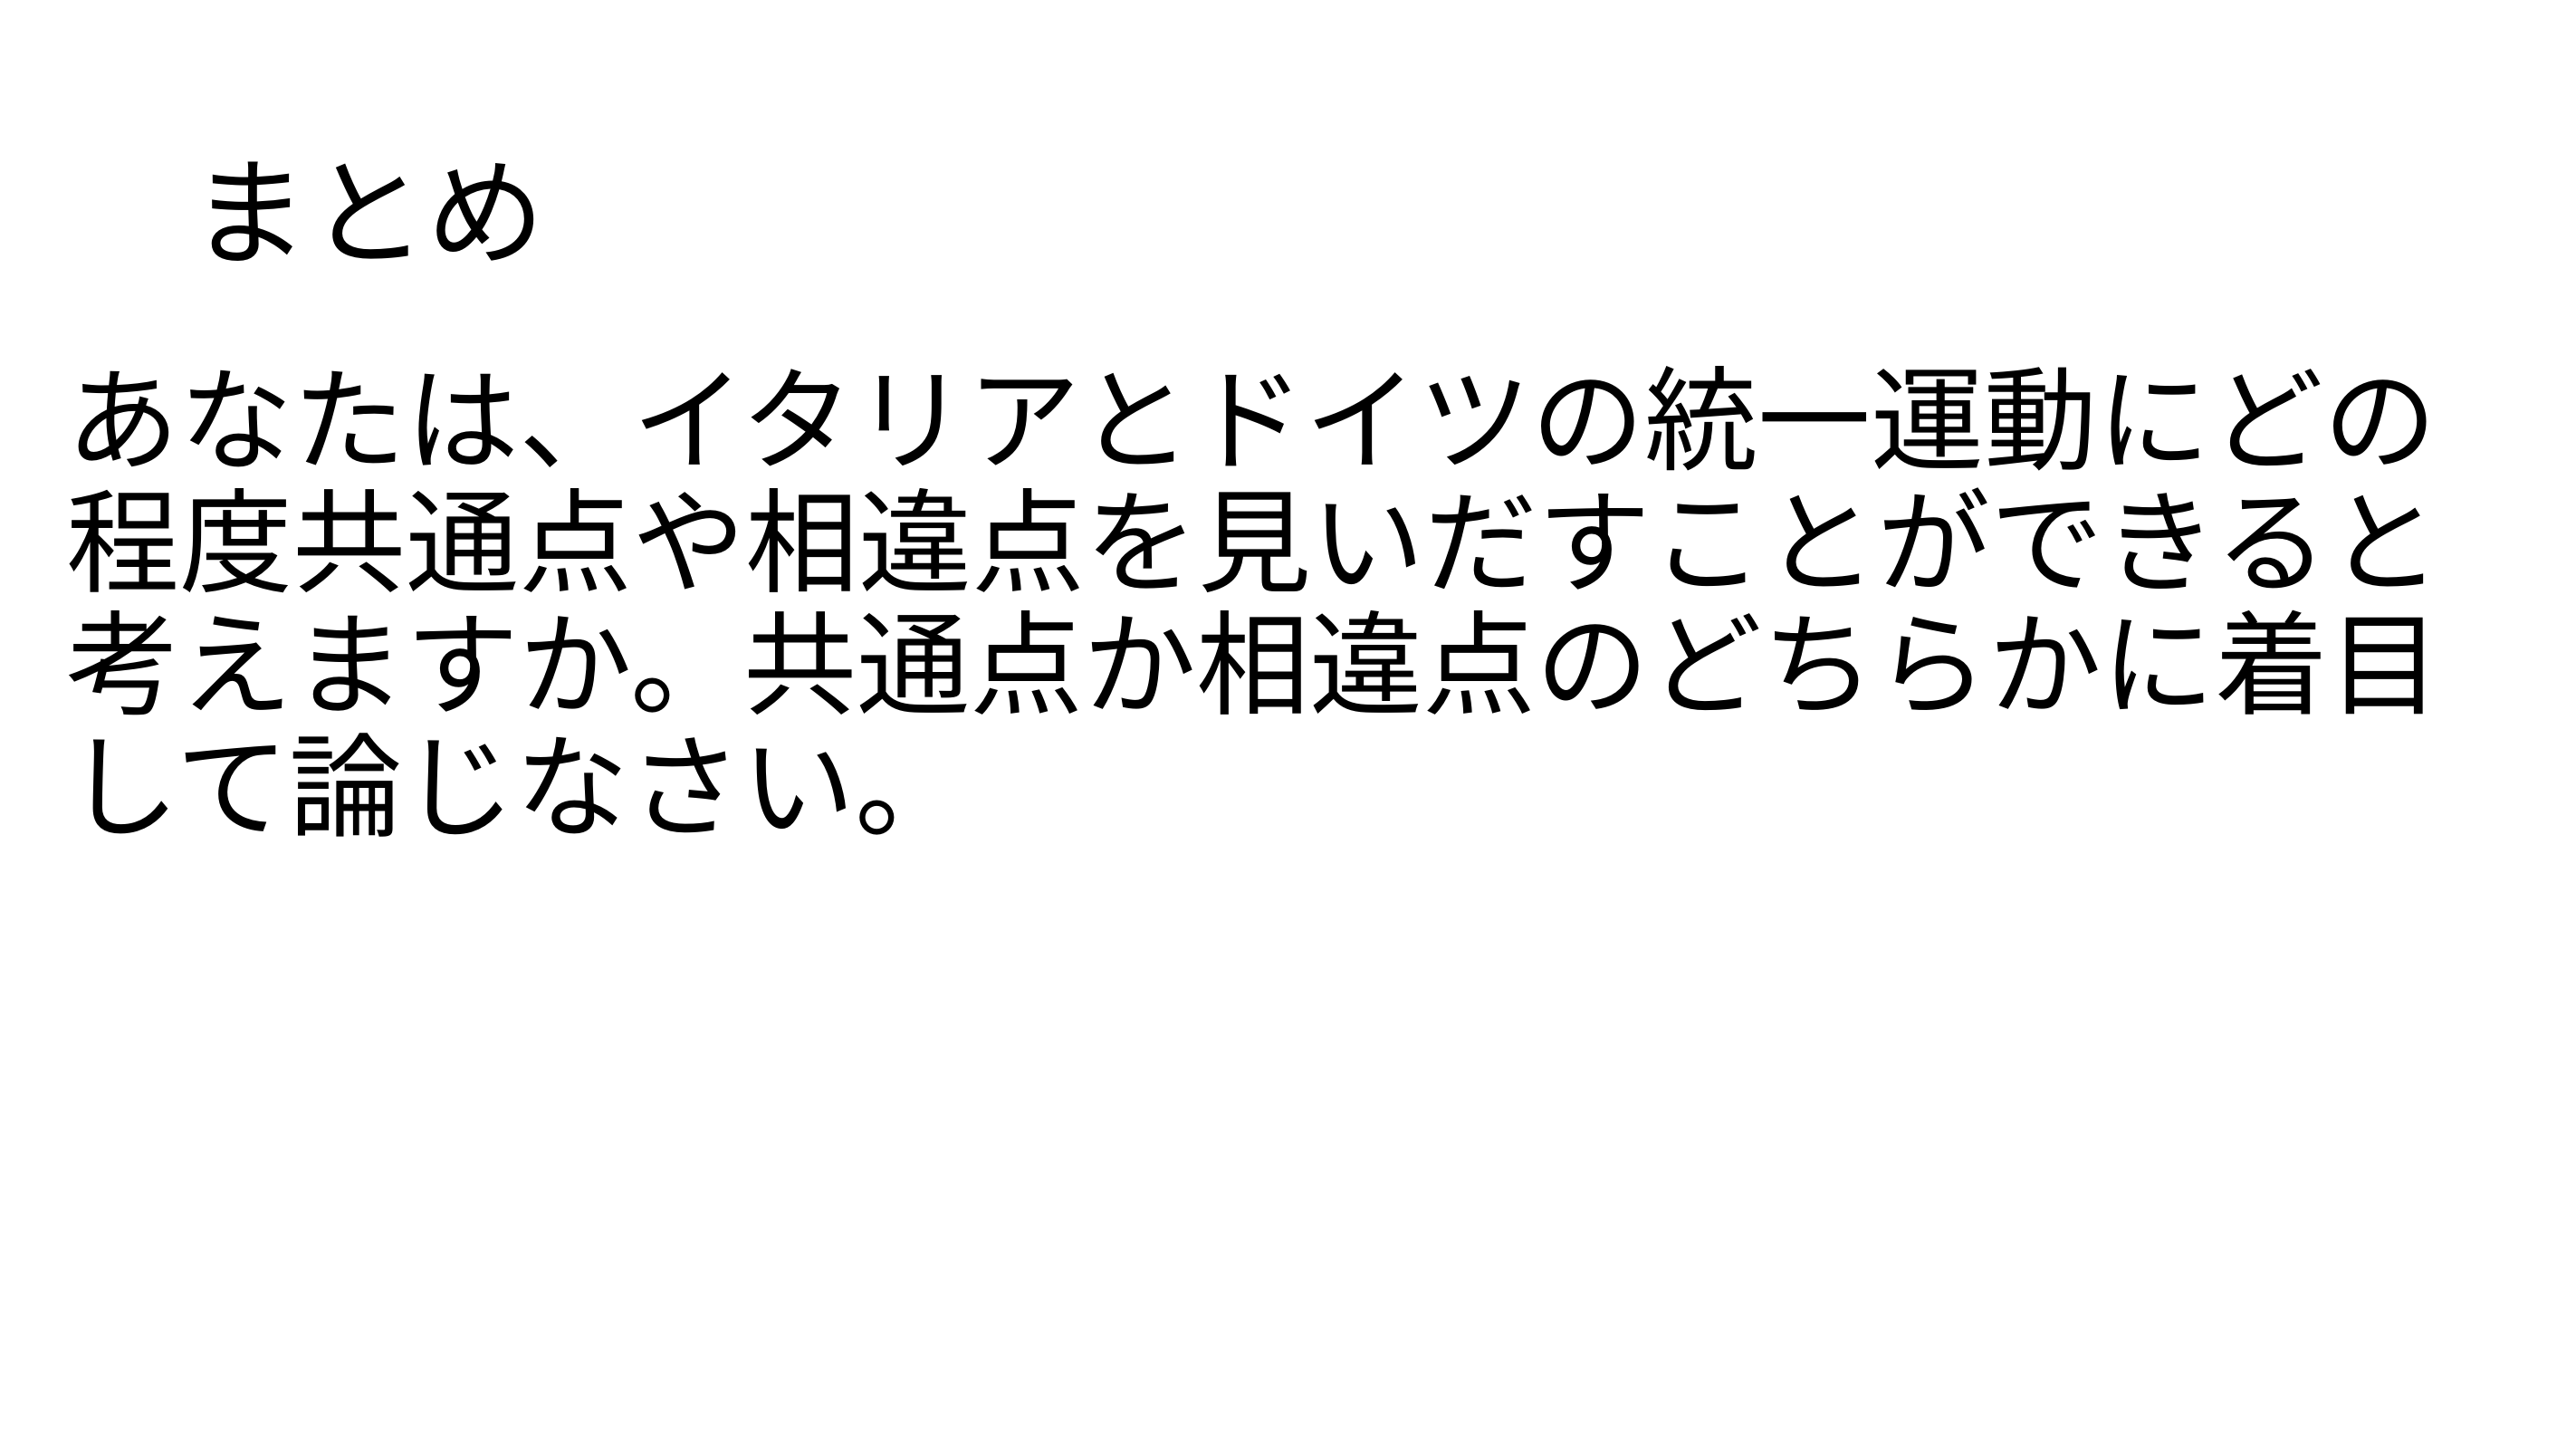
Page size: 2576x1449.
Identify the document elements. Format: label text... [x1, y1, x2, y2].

list あなたは、イタリアとドイツの統一運動にどの程度共通点や相違点を見いだすことができると考えますか。共通点か相違点のどちらかに着目して論じなさい。 [53, 357, 2473, 1206]
title まとめ [177, 77, 2399, 357]
